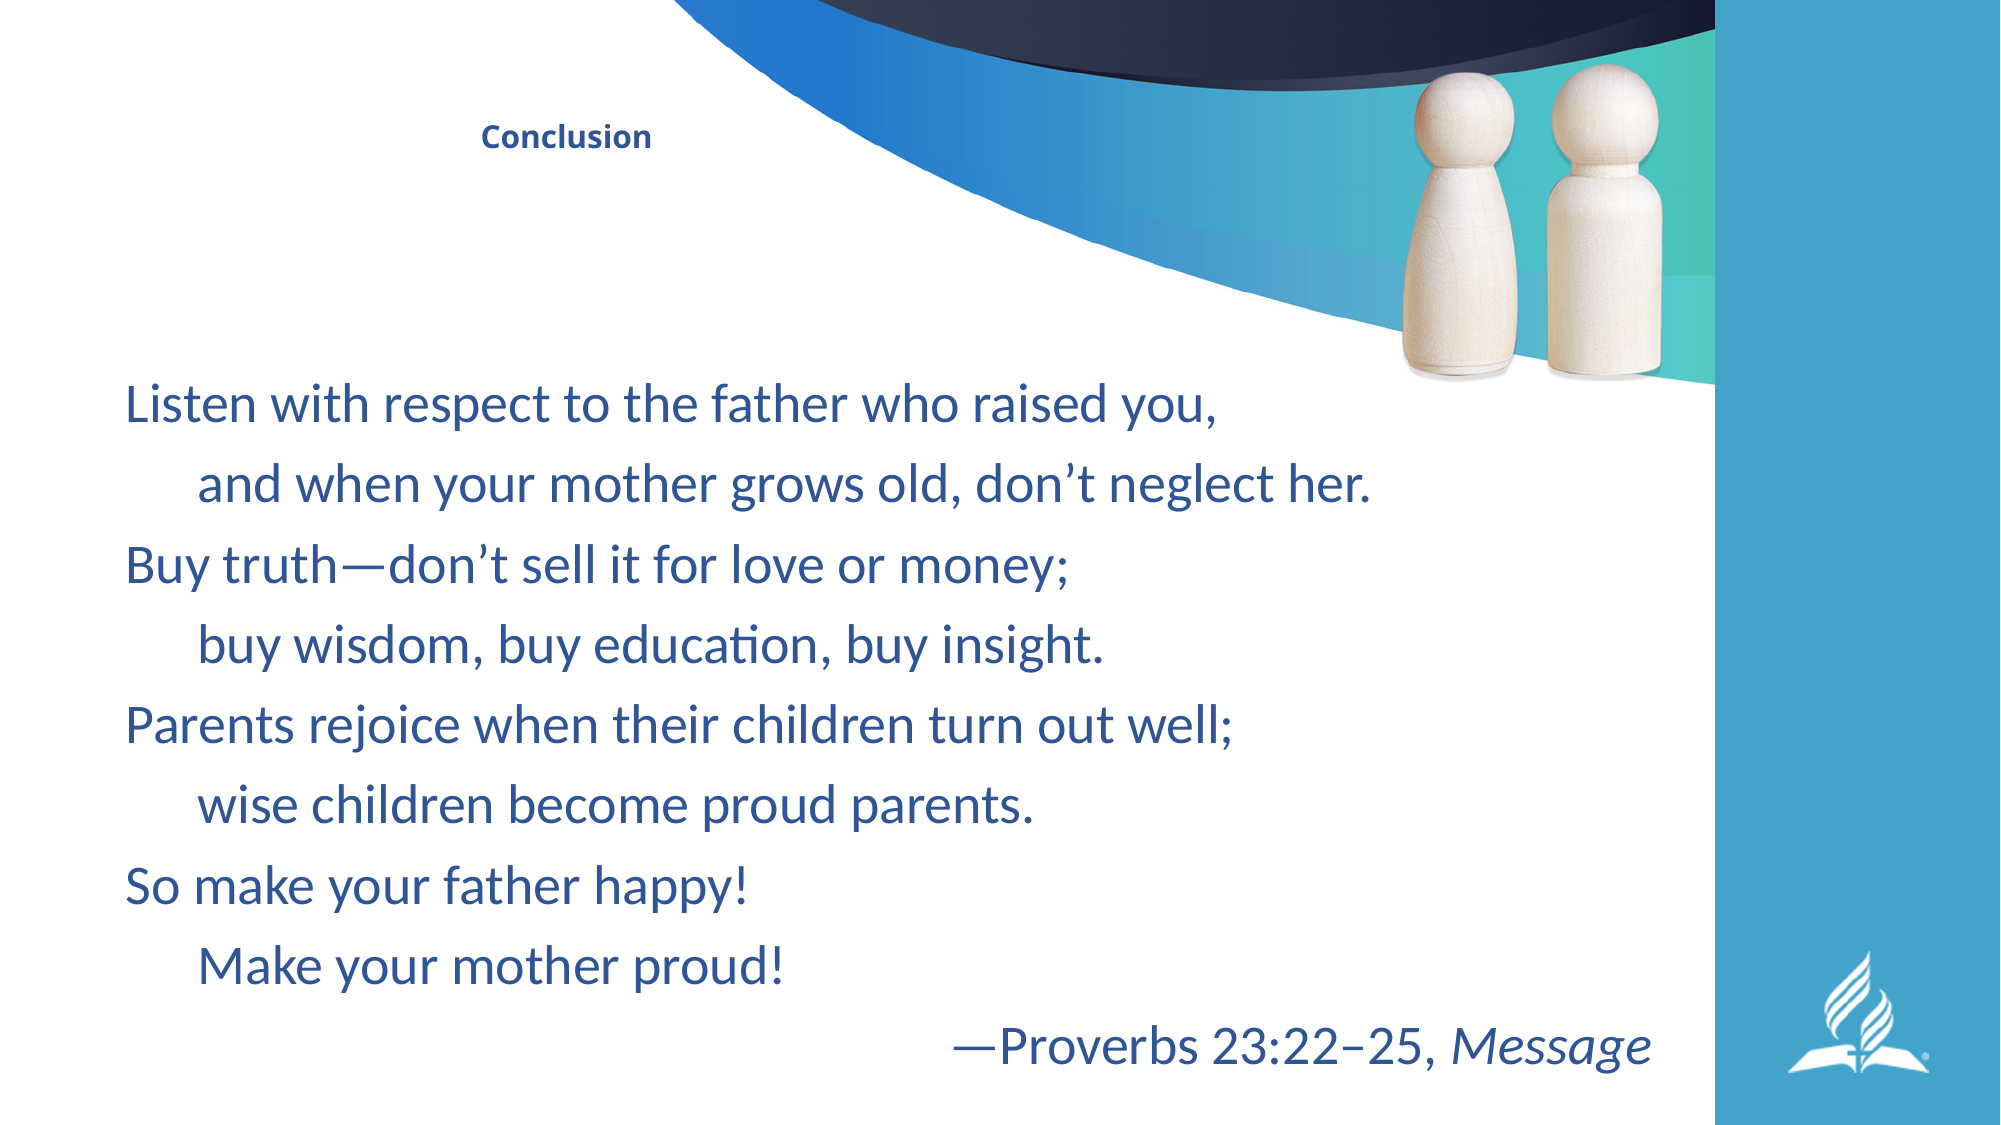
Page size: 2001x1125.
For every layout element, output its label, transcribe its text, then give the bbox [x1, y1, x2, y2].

title Conclusion [38, 35, 1077, 237]
list Listen with respect to the father who raised you, and when your mother grows old, don’t neglect her. Buy truth—don’t sell it for love or money; buy wisdom, buy education, buy insight. Parents rejoice when their children turn out well; wise children become proud parents. So make your father happy! Make your mother proud! —Proverbs 23:22–25, Message [38, 279, 1667, 1090]
picture [0, 0, 2001, 1125]
